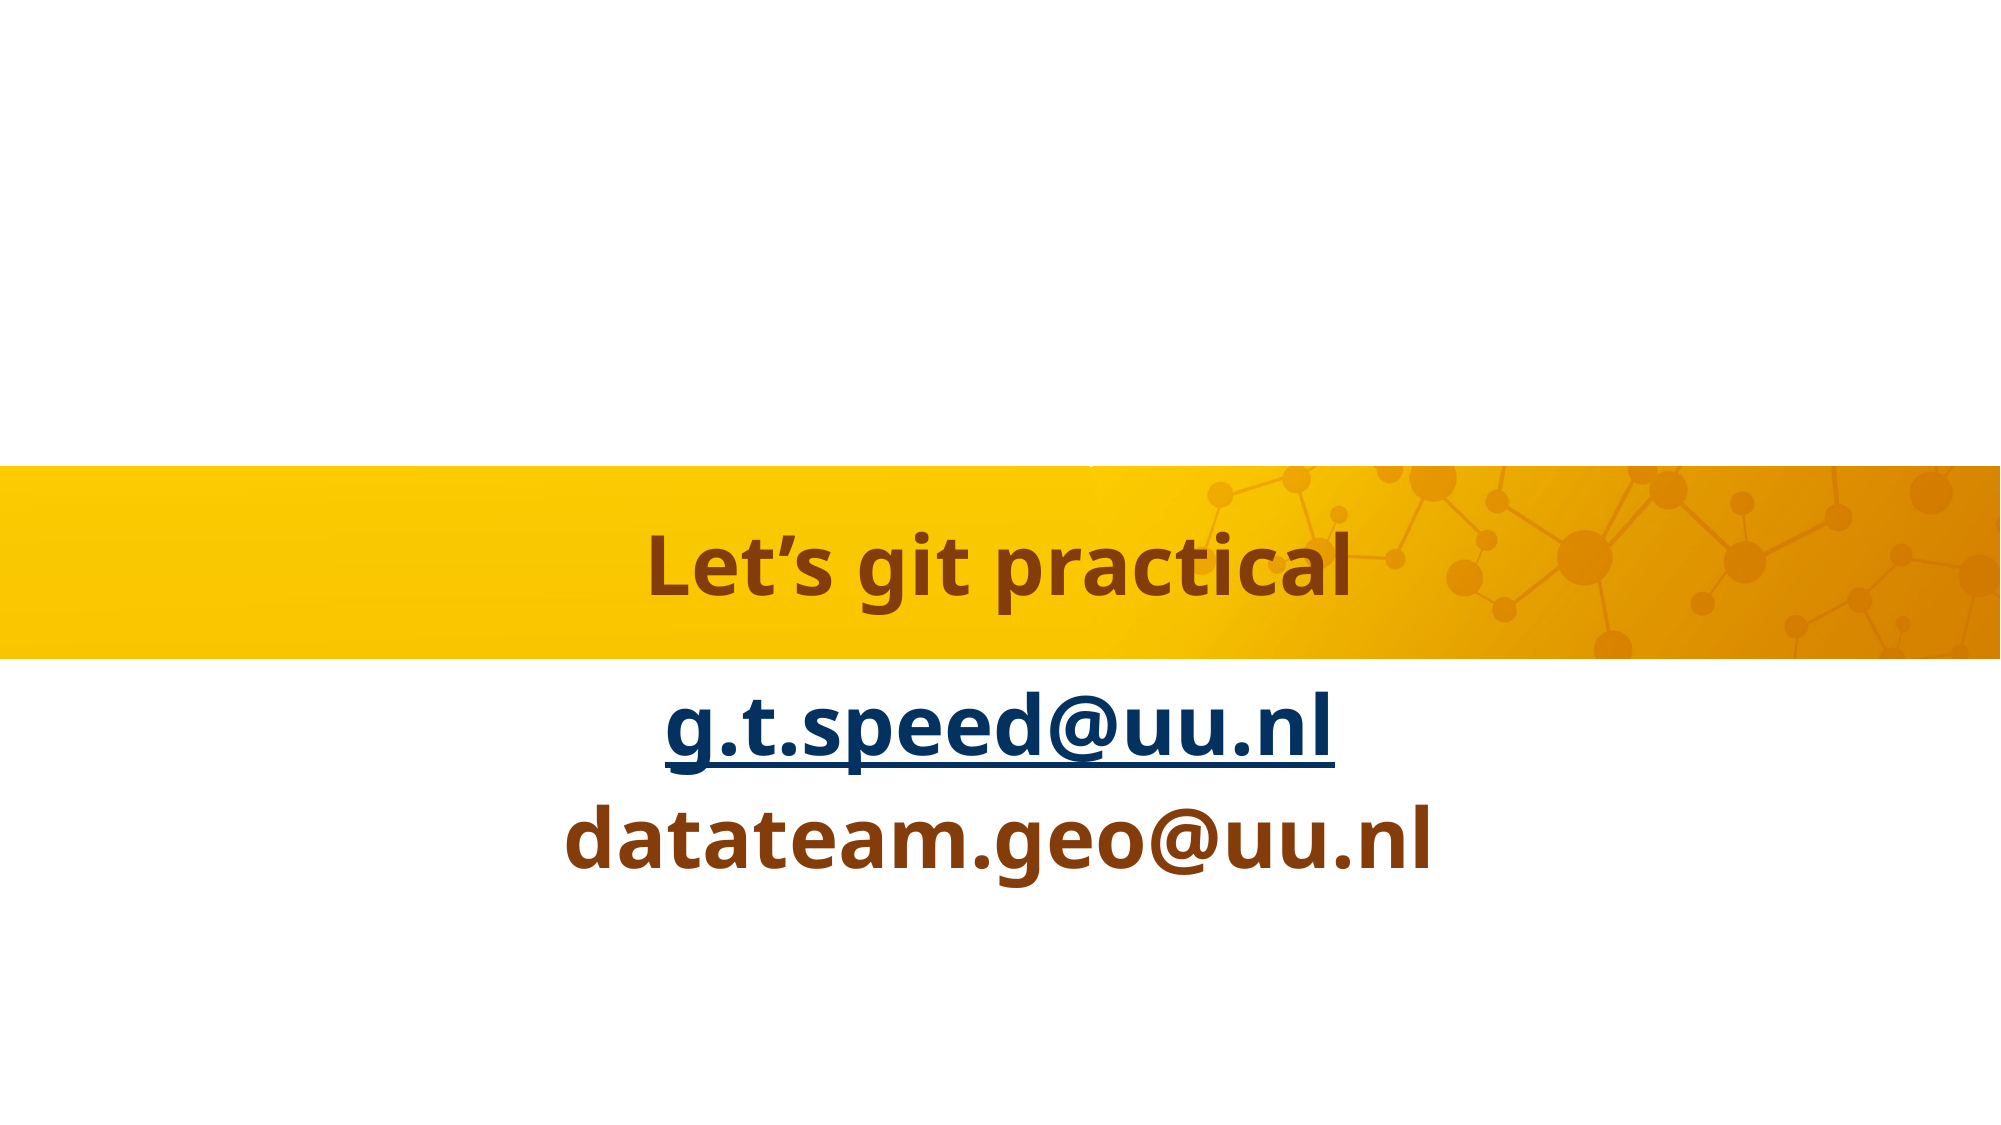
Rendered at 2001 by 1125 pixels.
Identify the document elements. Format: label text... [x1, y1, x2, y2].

picture [0, 466, 2000, 659]
text_box g.t.speed@uu.nl datateam.geo@uu.nl [369, 664, 1631, 893]
